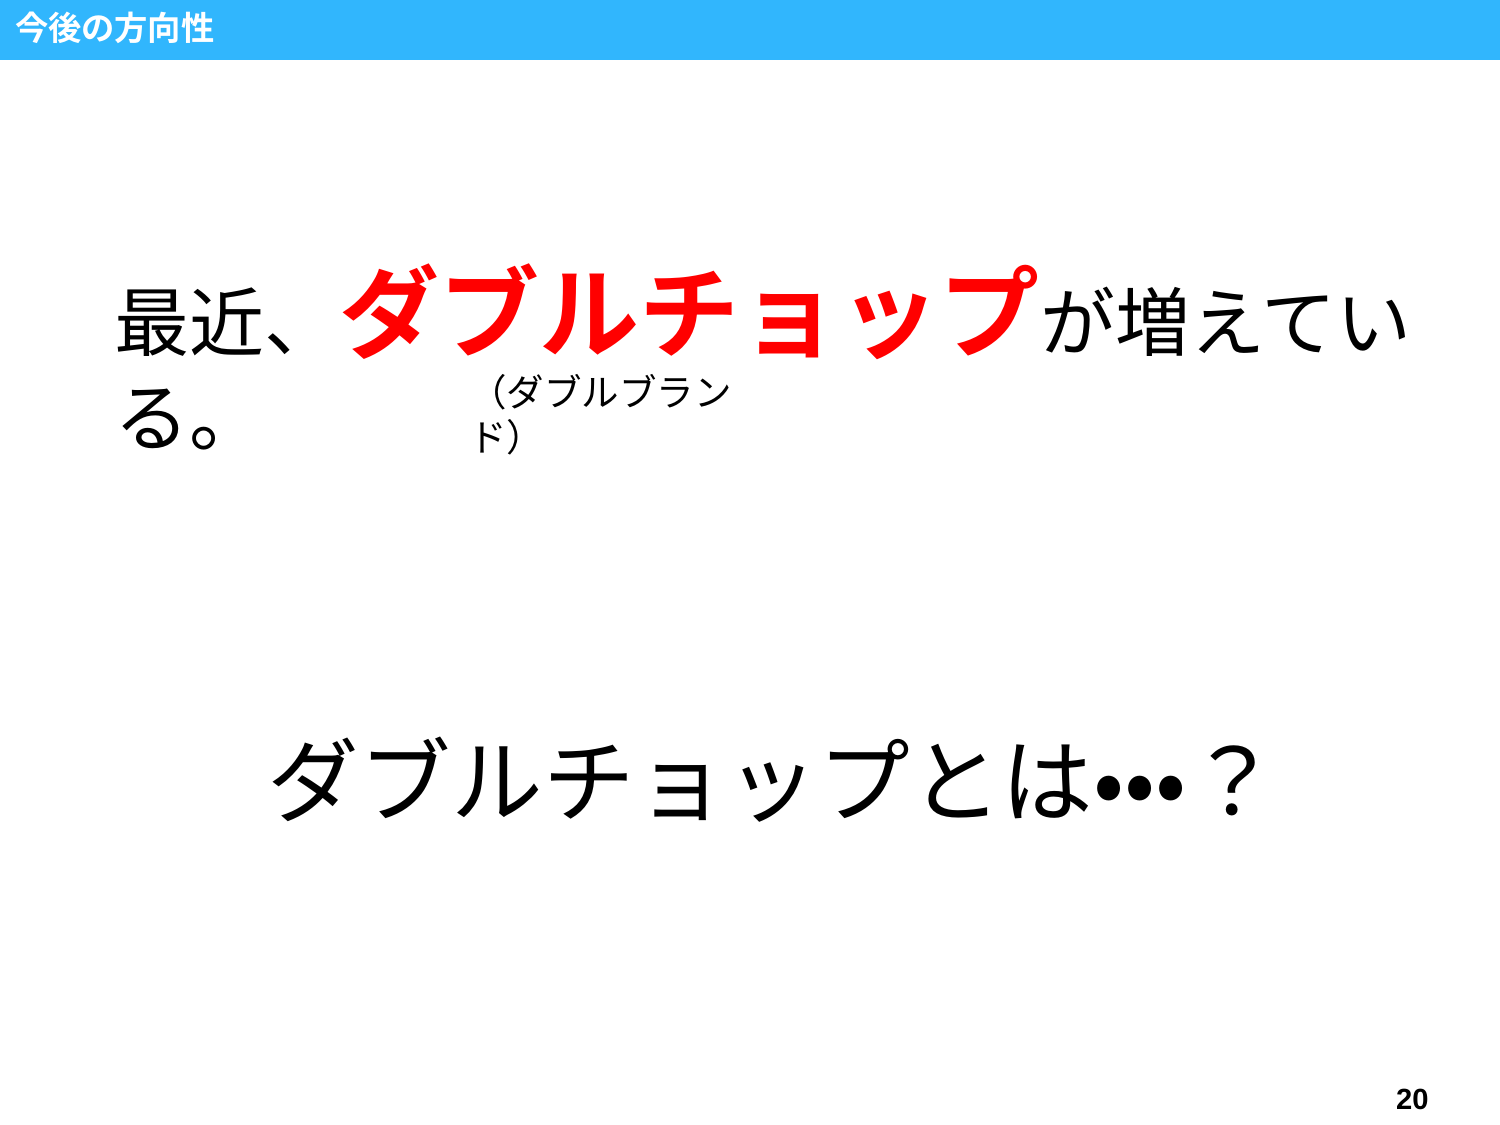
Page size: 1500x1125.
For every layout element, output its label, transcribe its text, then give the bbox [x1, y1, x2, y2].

text_box （ダブルブランド） [454, 361, 798, 467]
text_box 最近、ダブルチョップが増えている。 [100, 243, 1447, 469]
text_box ダブルチョップとは・・・？ [247, 715, 1300, 841]
slide_number 20 [1325, 1070, 1500, 1125]
footer 今後の方向性 [0, 0, 675, 54]
